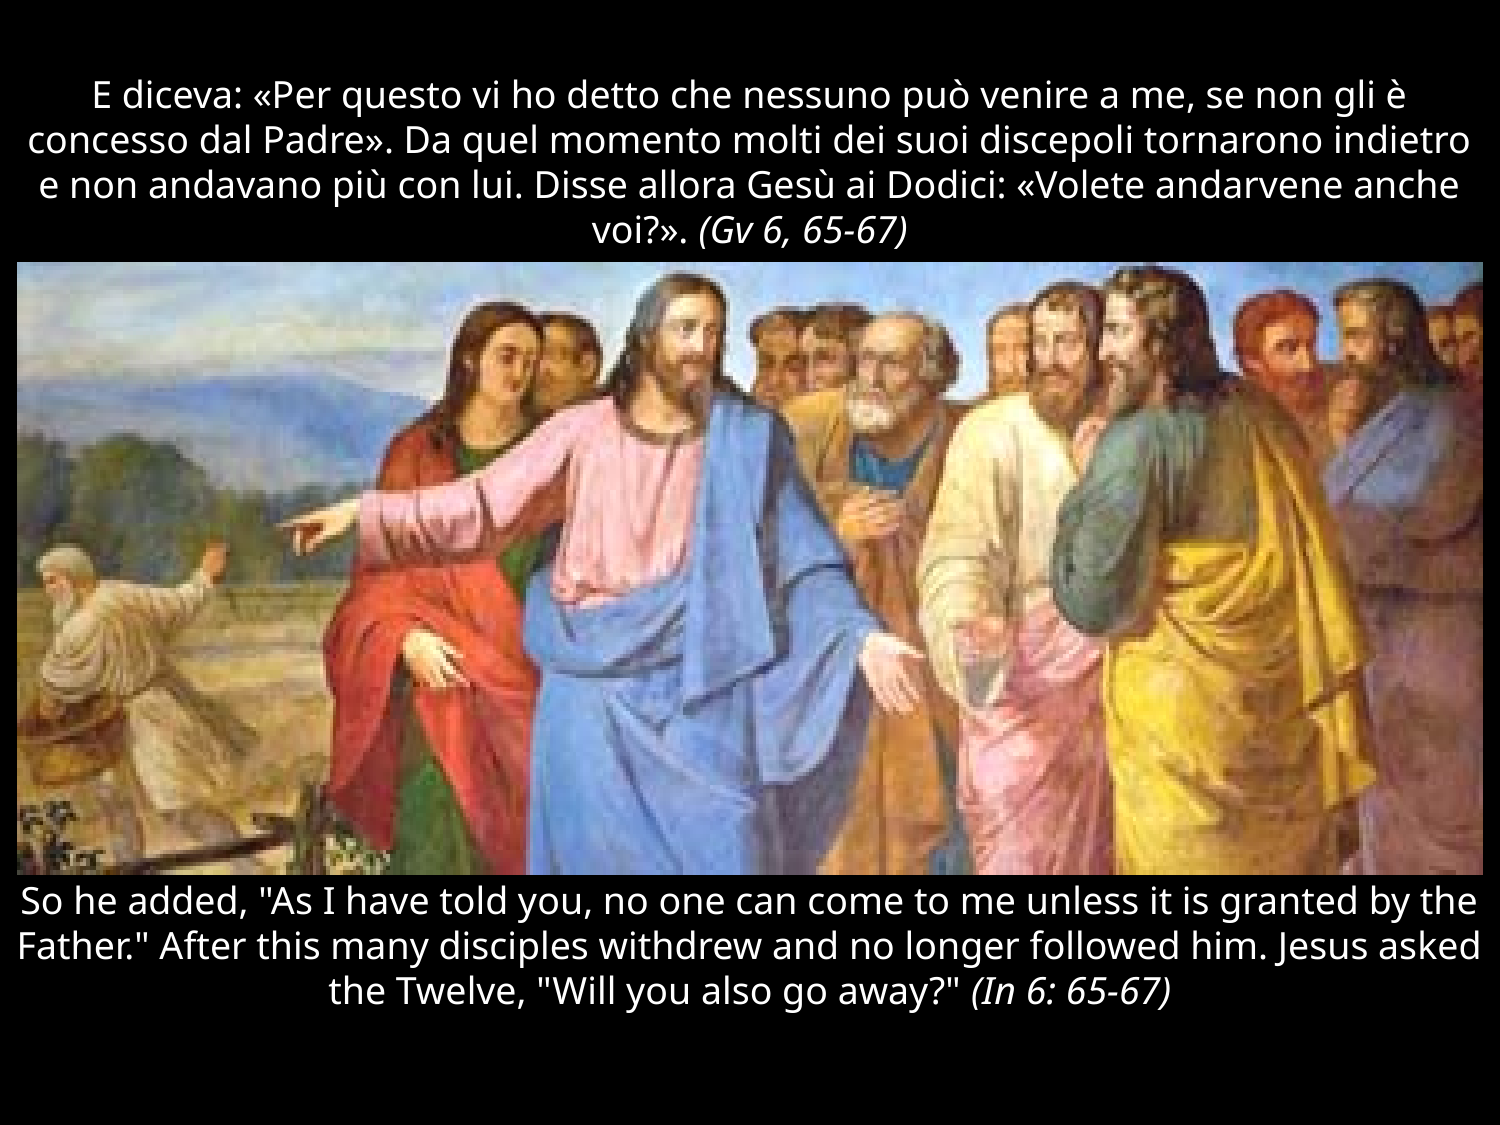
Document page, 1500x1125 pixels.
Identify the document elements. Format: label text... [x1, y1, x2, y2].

picture [17, 262, 1483, 875]
title E diceva: «Per questo vi ho detto che nessuno può venire a me, se non gli è concesso dal Padre». Da quel momento molti dei suoi discepoli tornarono indietro e non andavano più con lui. Disse allora Gesù ai Dodici: «Volete andarvene anche voi?». (Gv 6, 65-67) [0, 90, 1500, 278]
text_box So he added, "As I have told you, no one can come to me unless it is granted by the Father." After this many disciples withdrew and no longer followed him. Jesus asked the Twelve, "Will you also go away?" (In 6: 65-67) [0, 869, 1500, 1020]
